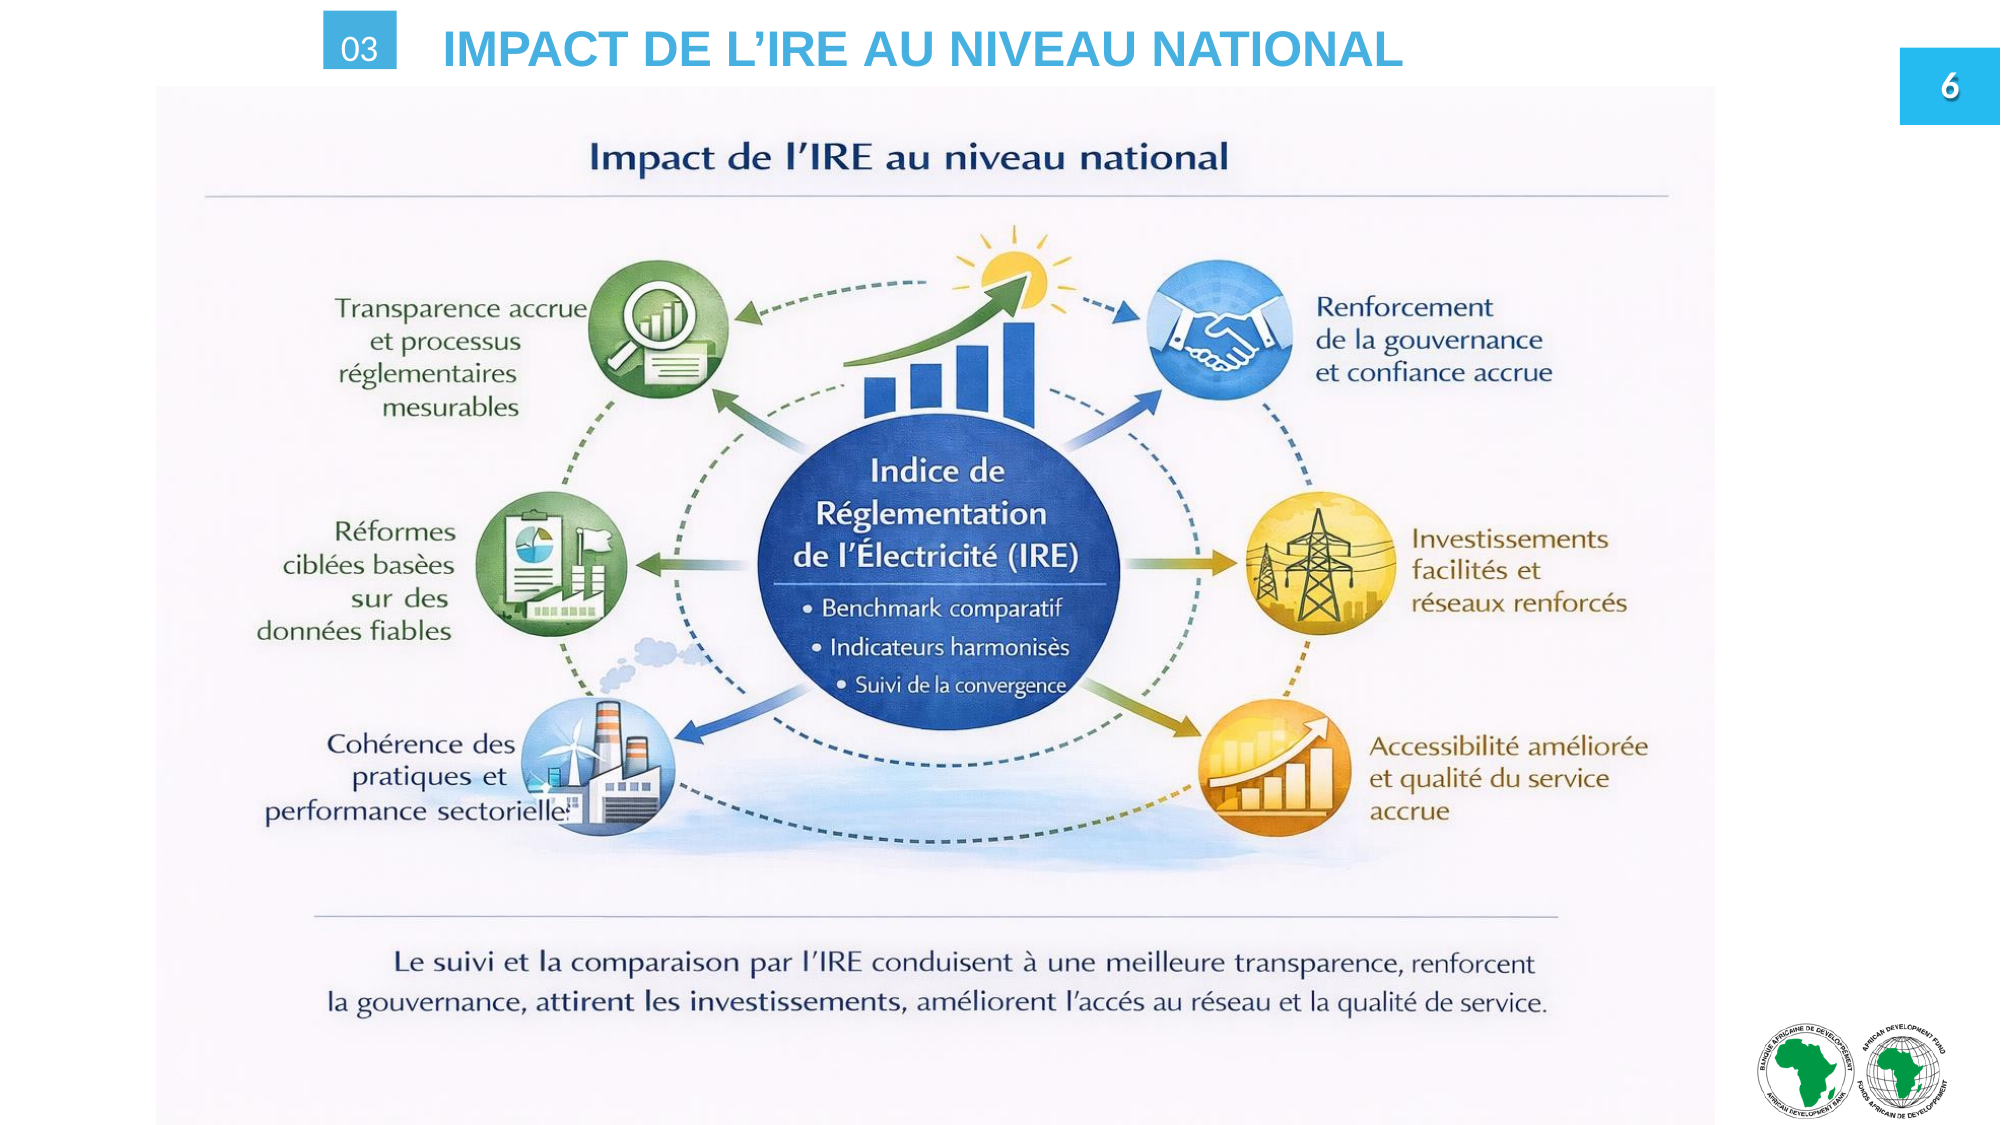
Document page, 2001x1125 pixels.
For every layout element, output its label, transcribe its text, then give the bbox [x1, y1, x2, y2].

picture [155, 86, 1715, 1125]
text_box 03 [323, 10, 397, 70]
picture [1757, 1022, 1947, 1120]
title IMPACT DE L’IRE AU NIVEAU NATIONAL [416, 14, 1584, 84]
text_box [1899, 47, 2000, 136]
